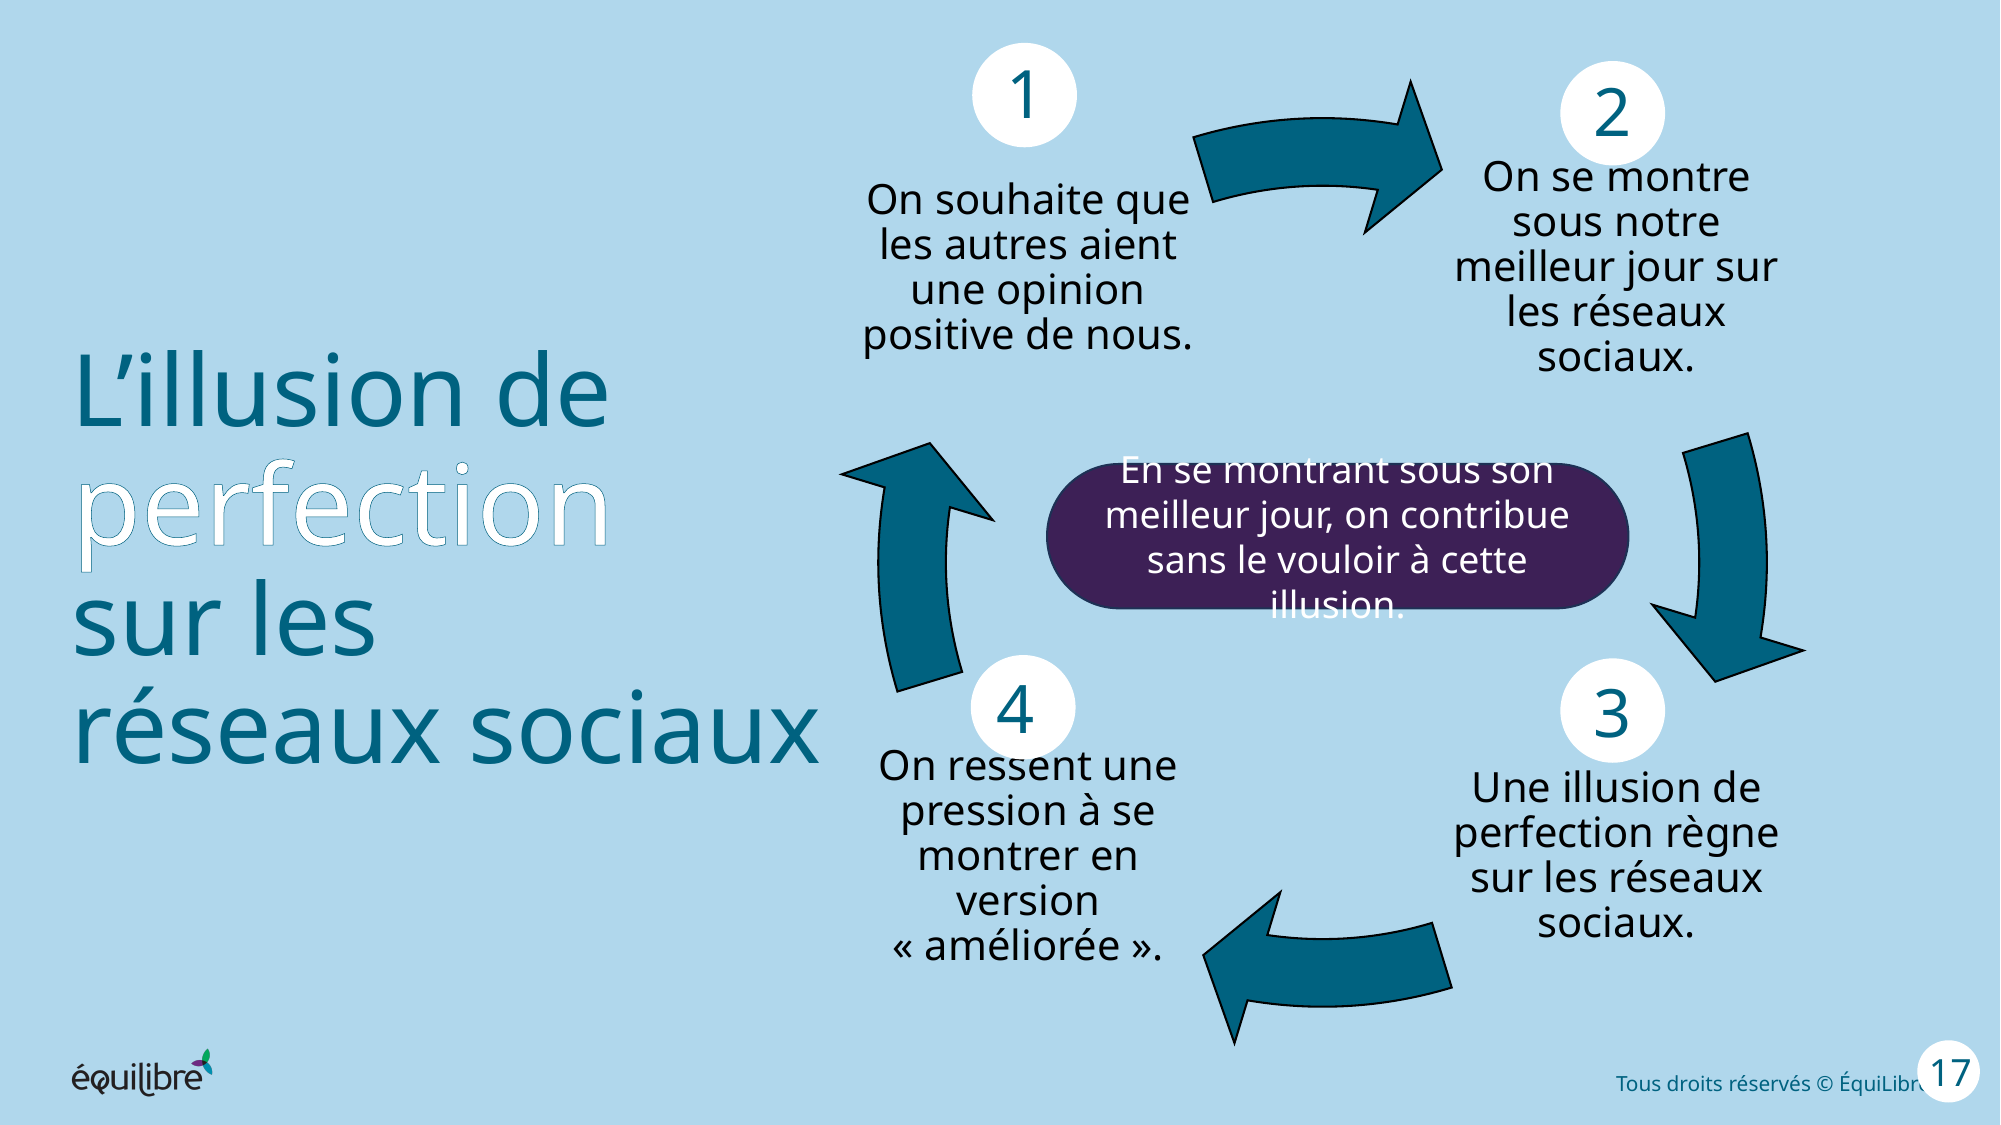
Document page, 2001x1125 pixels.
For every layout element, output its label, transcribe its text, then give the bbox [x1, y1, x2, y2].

picture [63, 1036, 221, 1125]
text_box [970, 655, 1113, 760]
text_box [1560, 60, 1710, 166]
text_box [702, 73, 1944, 1052]
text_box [1914, 1040, 1993, 1103]
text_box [972, 42, 1123, 148]
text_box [1560, 658, 1710, 763]
text_box L’illusion de perfection sur les réseaux sociaux [56, 453, 702, 672]
